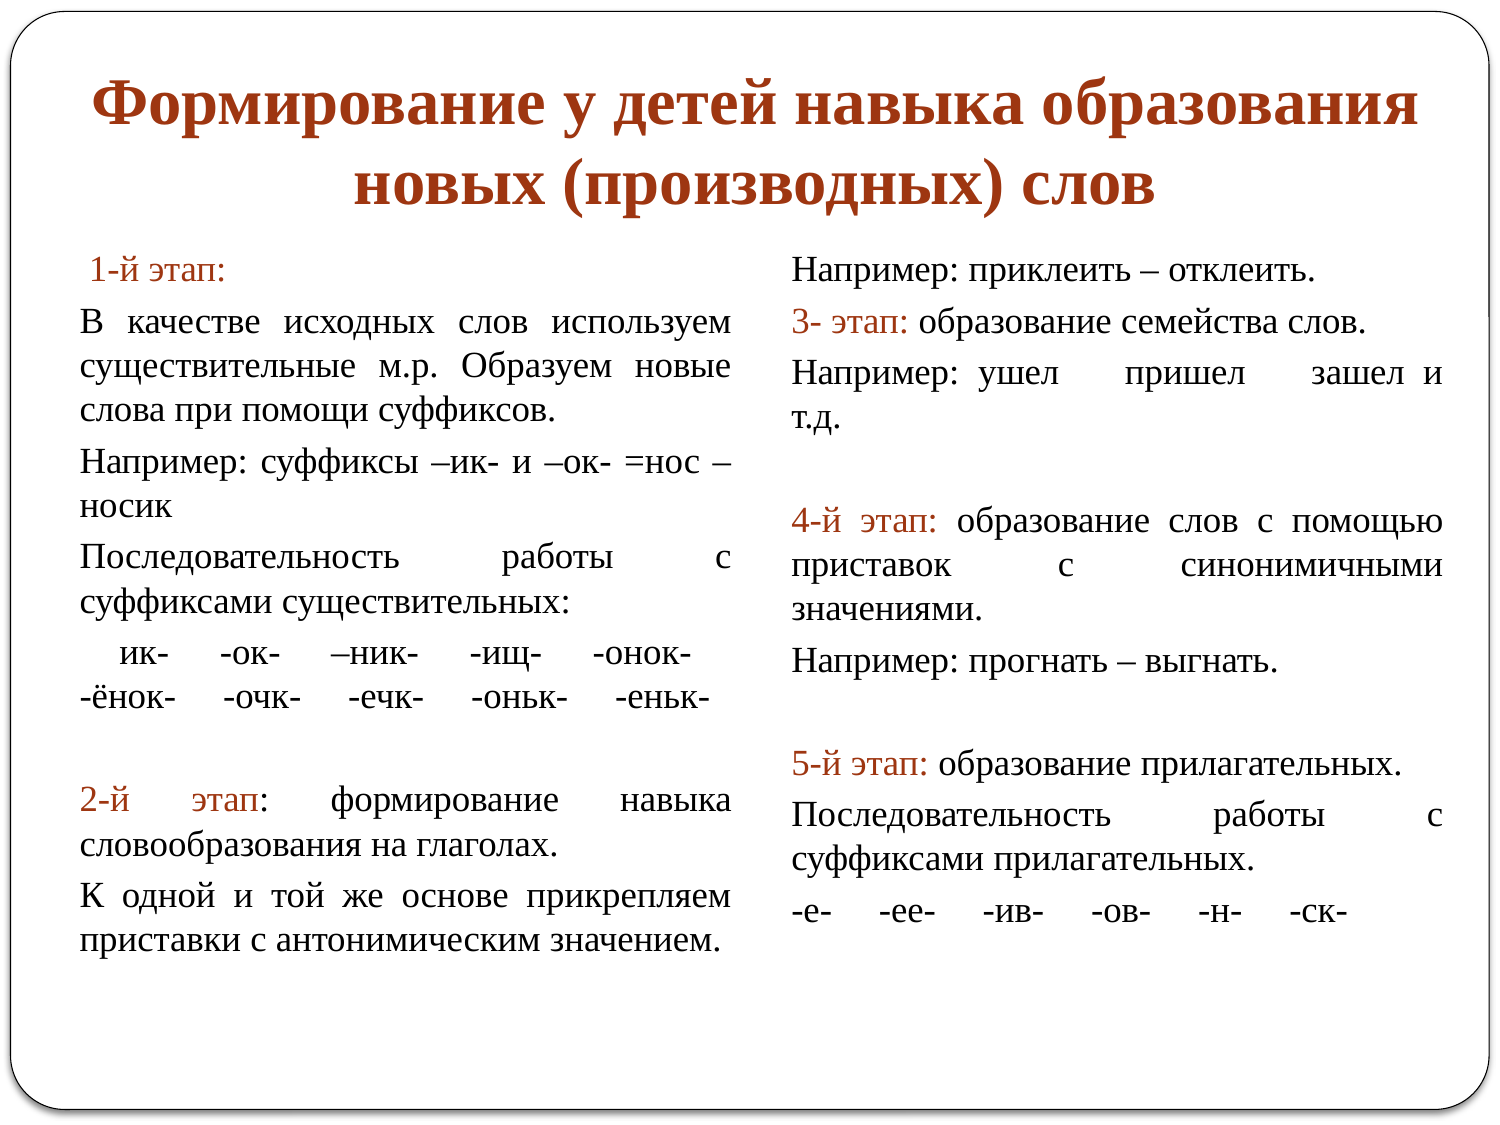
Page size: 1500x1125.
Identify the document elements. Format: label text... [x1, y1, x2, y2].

list 1-й этап: В качестве исходных слов используем существительные м.р. Образуем новые слова при помощи суффиксов. Например: суффиксы –ик- и –ок- =нос – носик Последовательность работы с суффиксами существительных:  ик-  -ок-  –ник-  -ищ-  -онок-  -ёнок-  -очк-  -ечк-  -оньк-  -еньк- 2-й этап: формирование навыка словообразования на глаголах. К одной и той же основе прикрепляем приставки с антонимическим значением. Например: приклеить – отклеить. 3- этап: образование семейства слов. Например: ушел  пришел  зашел и т.д. 4-й этап: образование слов с помощью приставок с синонимичными значениями. Например: прогнать – выгнать. 5-й этап: образование прилагательных. Последовательность работы с суффиксами прилагательных. -е-  -ее-  -ив-  -ов-  -н-  -ск- [64, 237, 1459, 988]
title Формирование у детей навыка образования новых (производных) слов [41, 45, 1471, 233]
